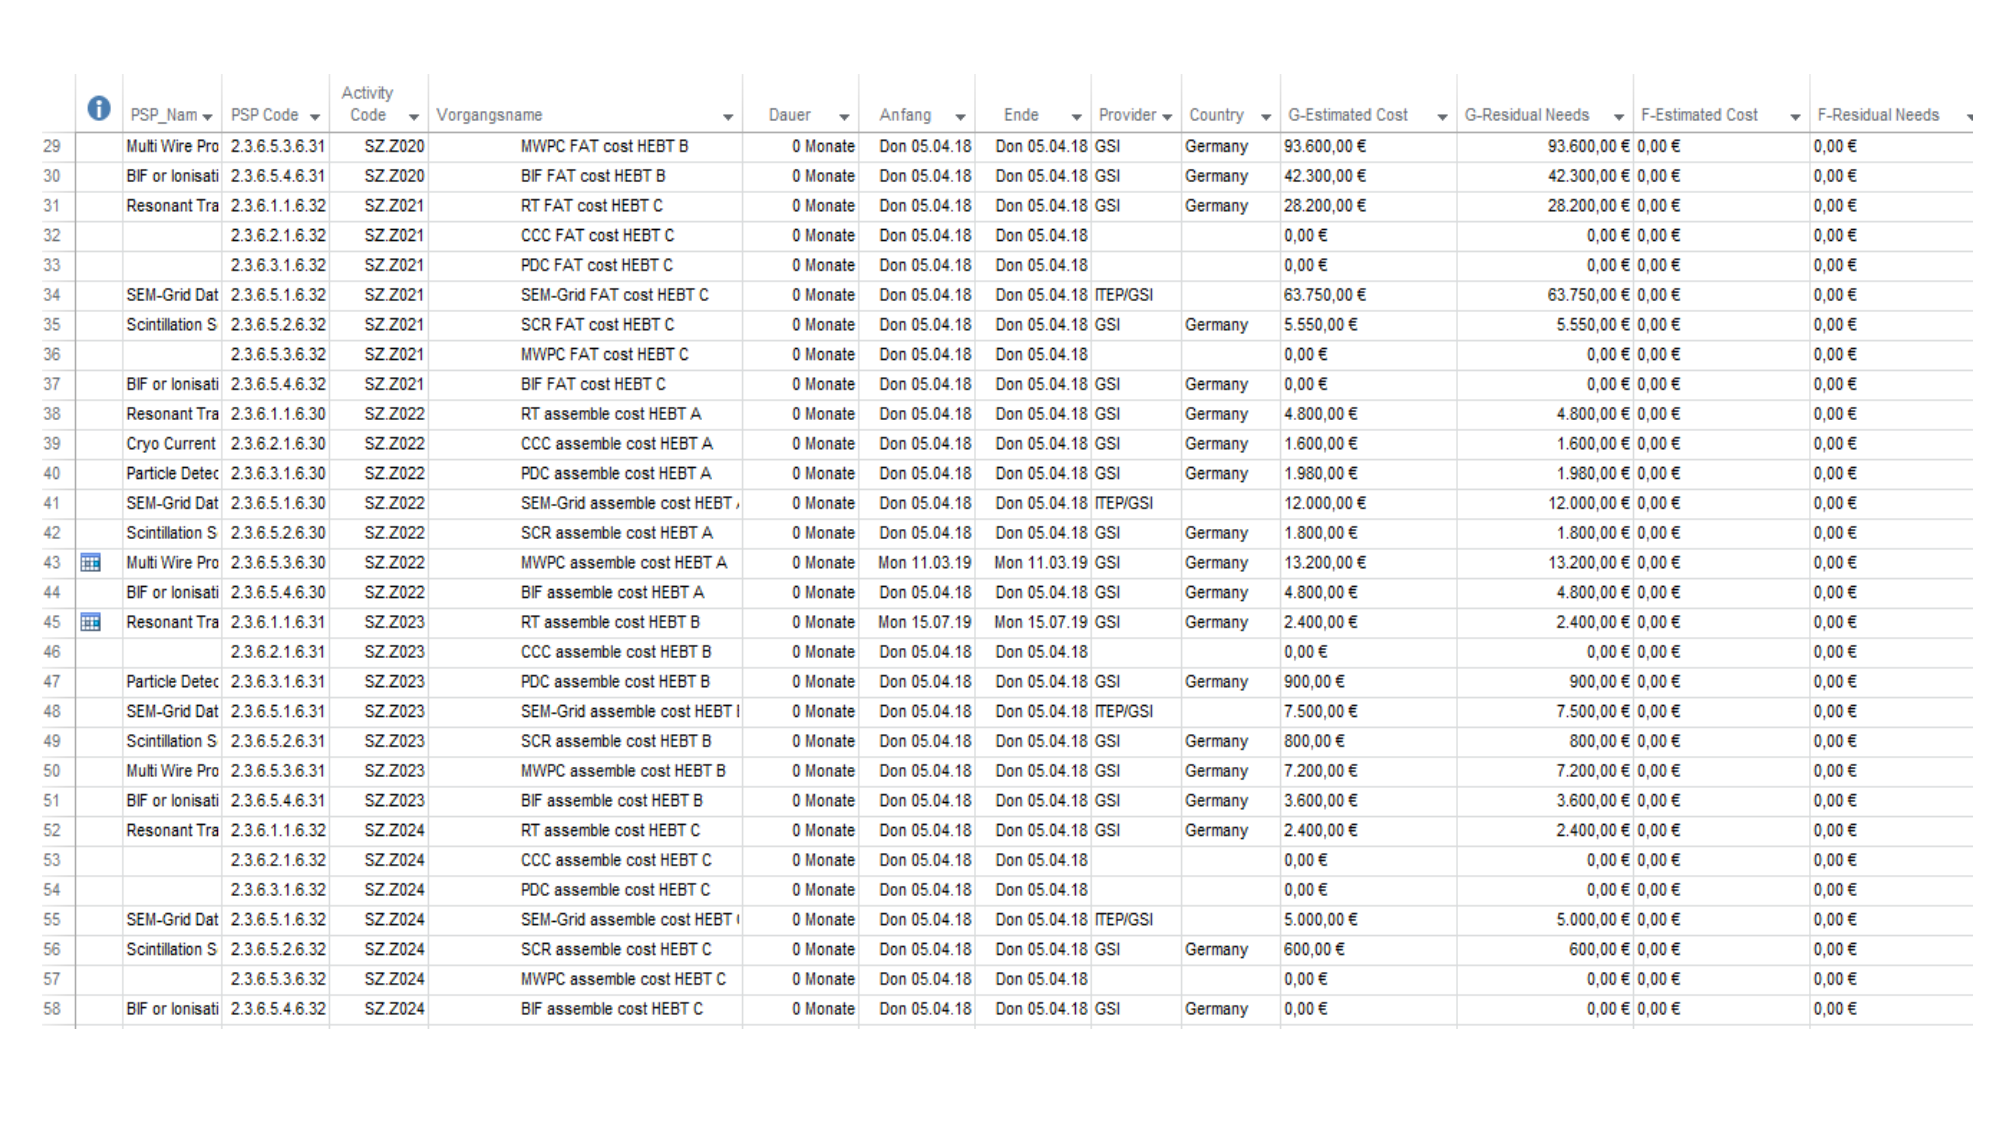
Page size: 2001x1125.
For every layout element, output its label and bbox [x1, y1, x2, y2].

picture [42, 74, 1973, 1029]
